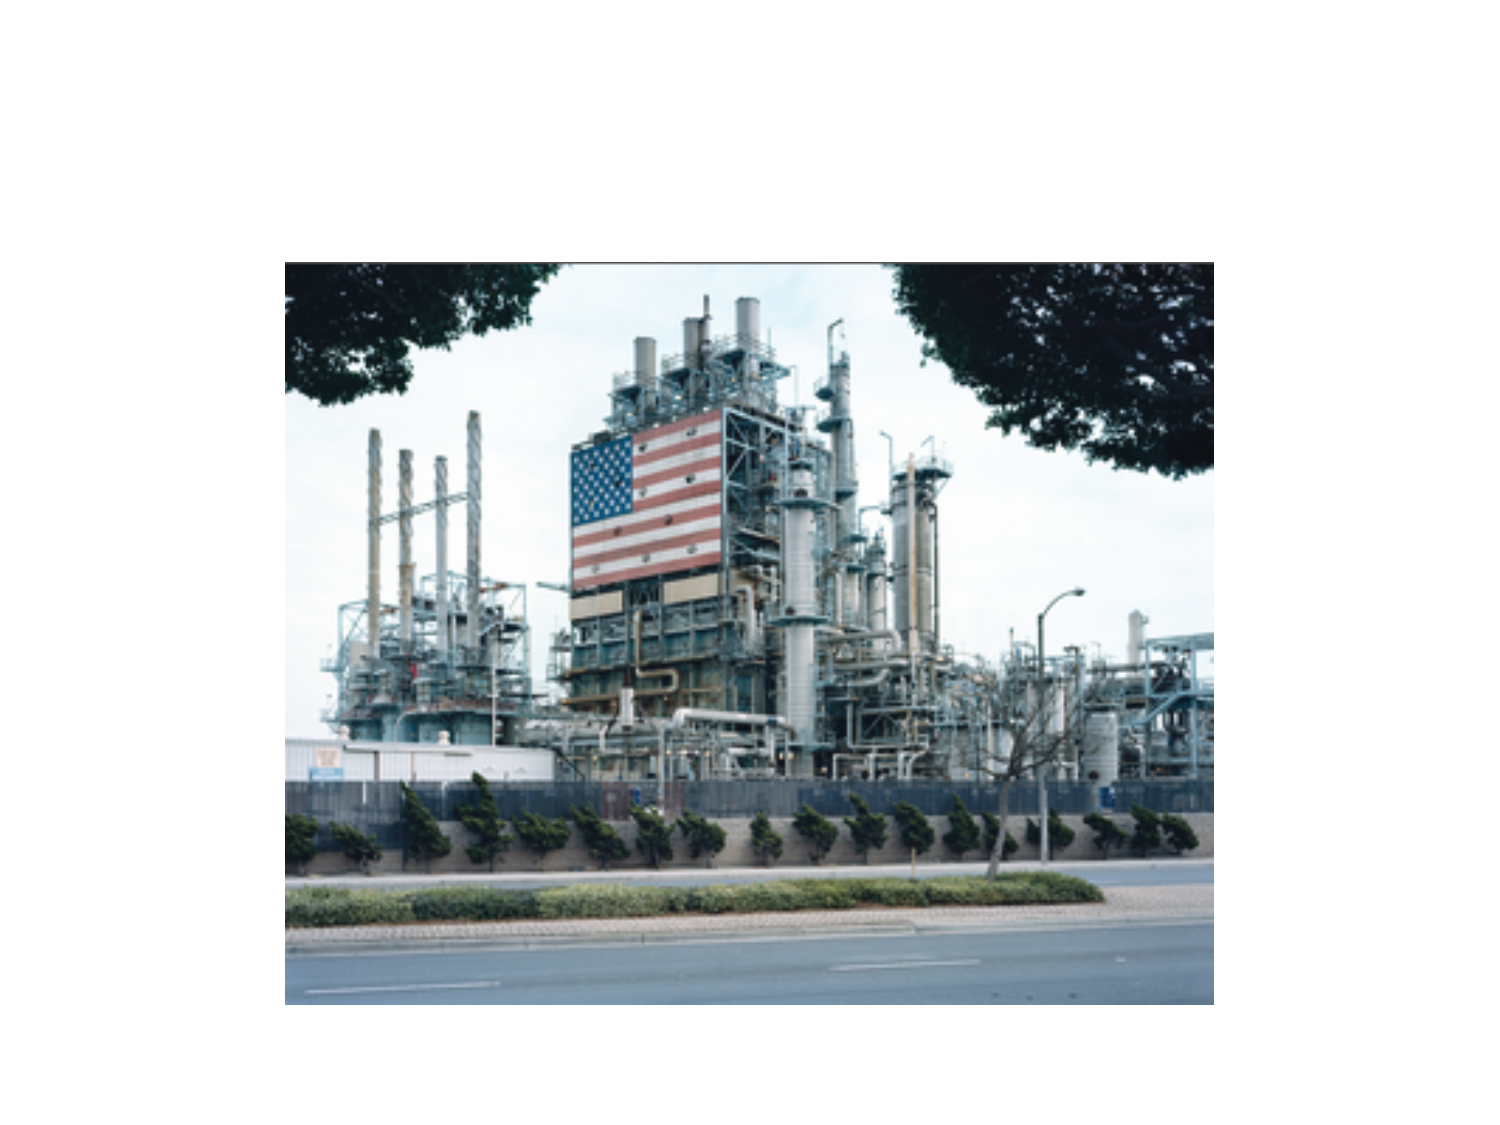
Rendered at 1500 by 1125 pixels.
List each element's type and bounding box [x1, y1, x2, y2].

list [74, 262, 1426, 1006]
